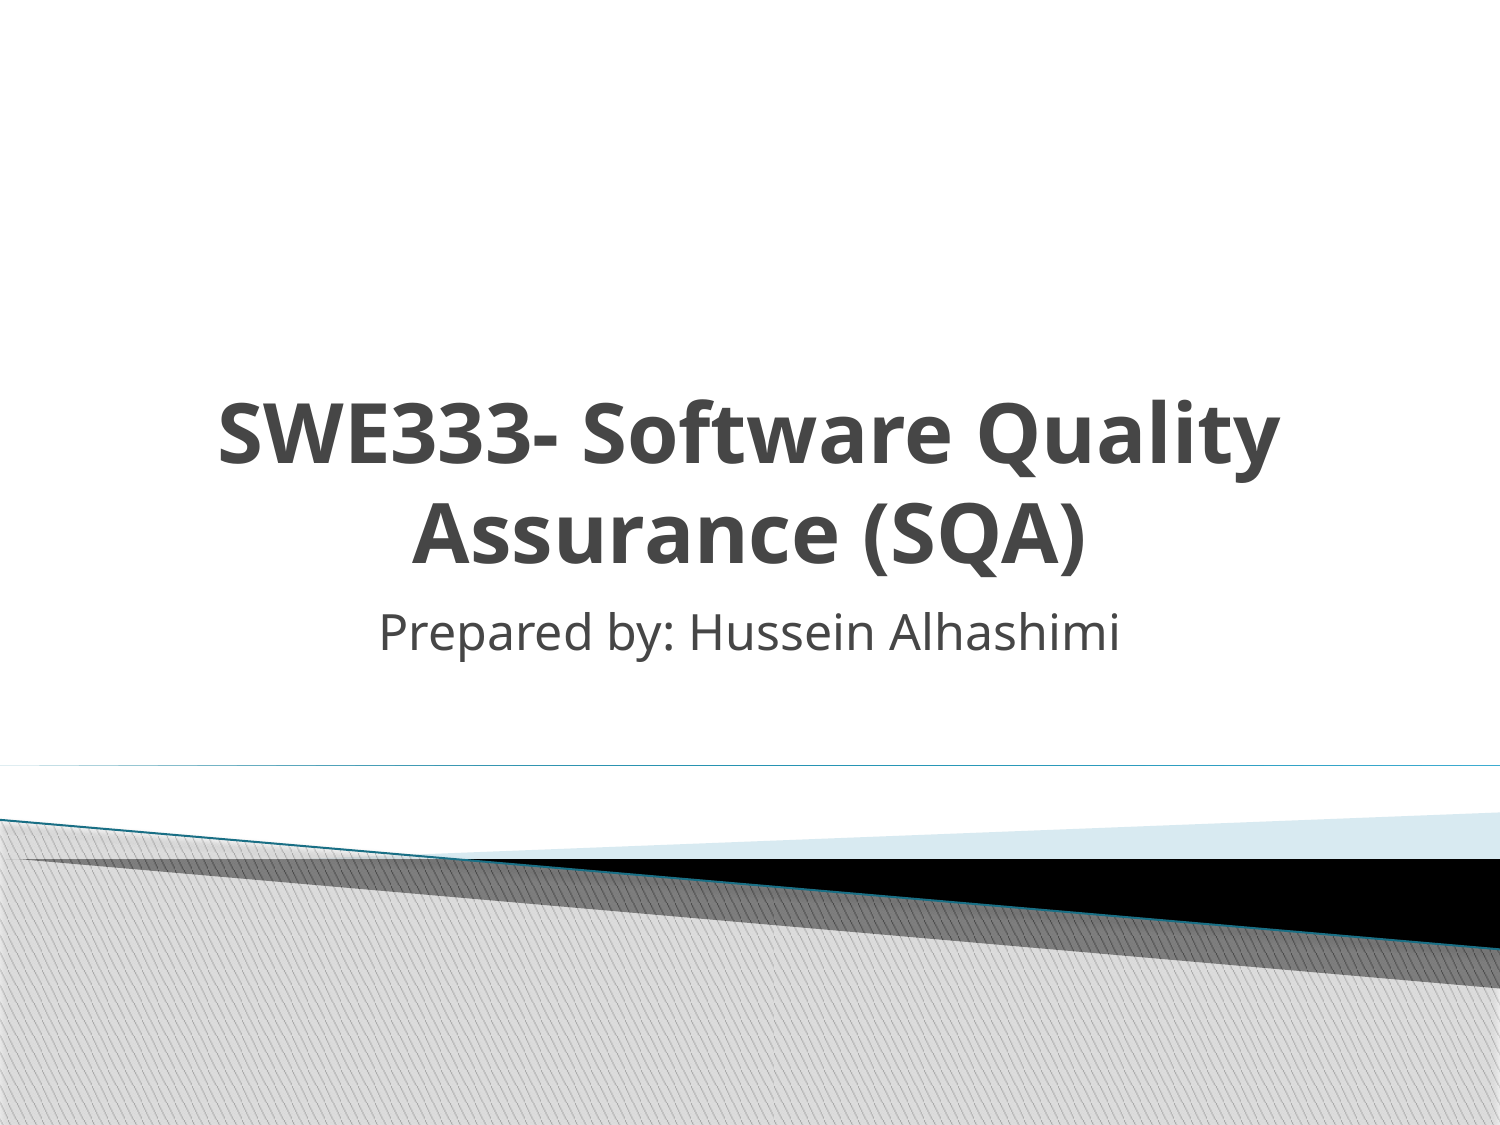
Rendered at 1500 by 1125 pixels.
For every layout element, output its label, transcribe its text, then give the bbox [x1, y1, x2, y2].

picture [5, 859, 1500, 989]
subtitle Prepared by: Hussein Alhashimi [112, 592, 1388, 790]
title SWE333- Software Quality Assurance (SQA) [112, 287, 1388, 588]
